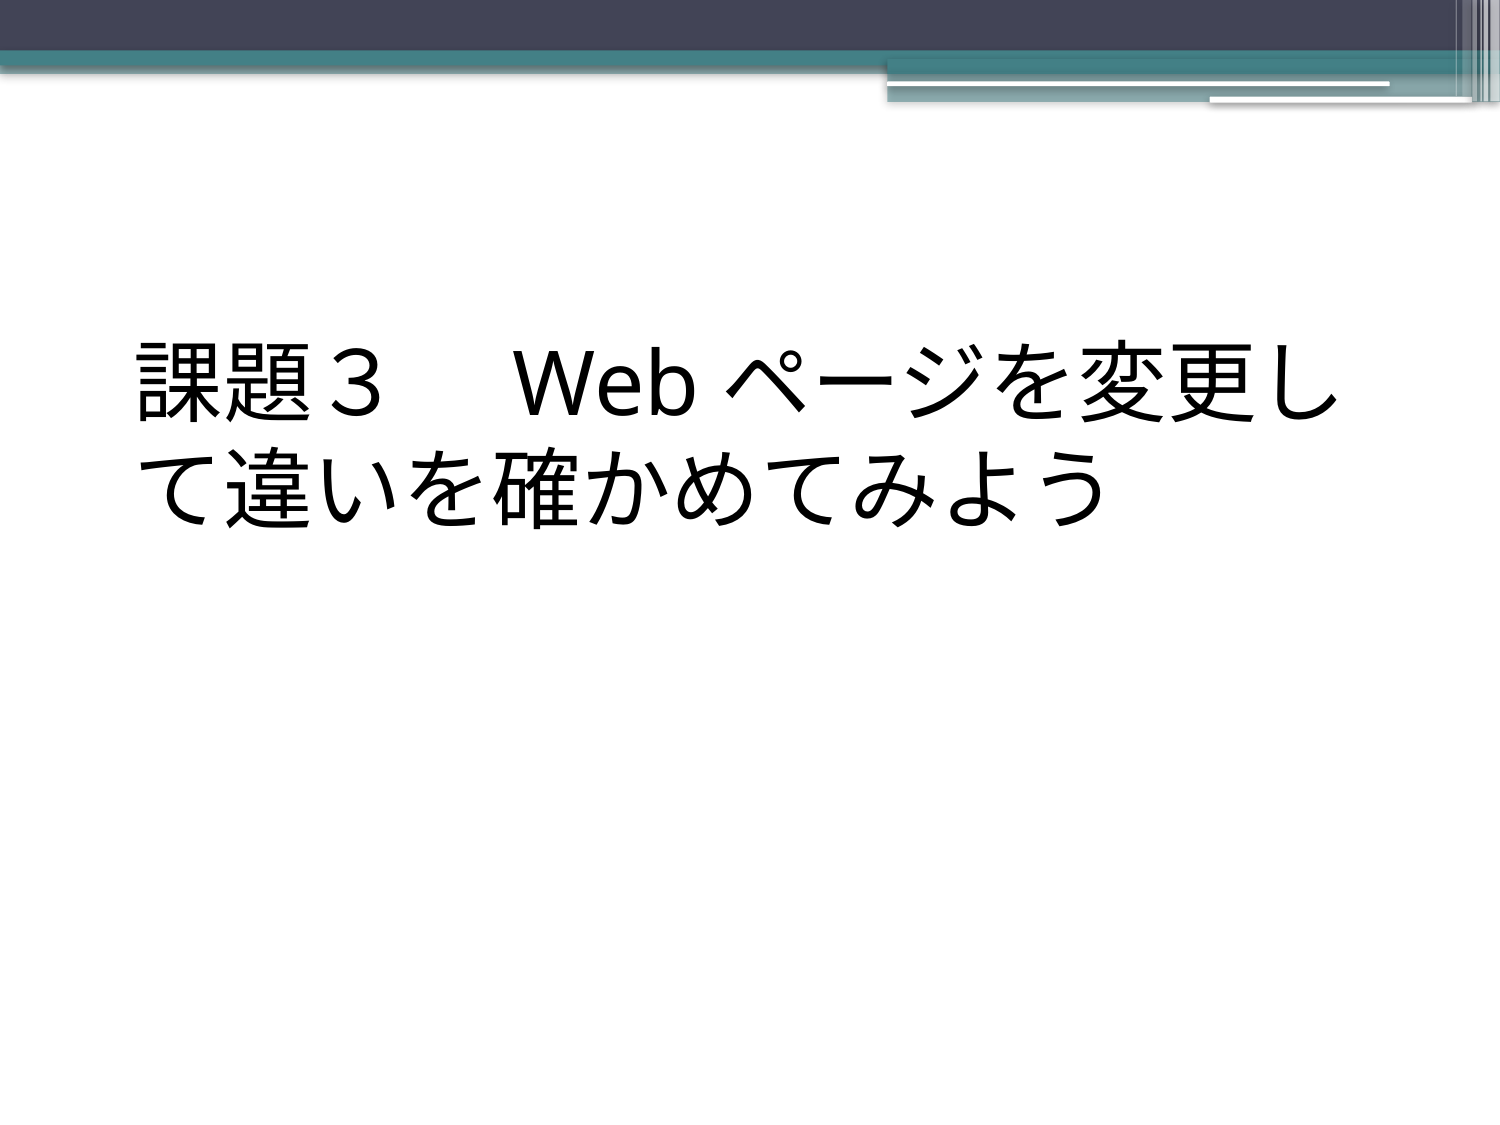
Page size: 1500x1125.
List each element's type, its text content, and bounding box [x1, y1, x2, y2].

title 課題３ Webページを変更して違いを確かめてみよう [118, 324, 1394, 549]
